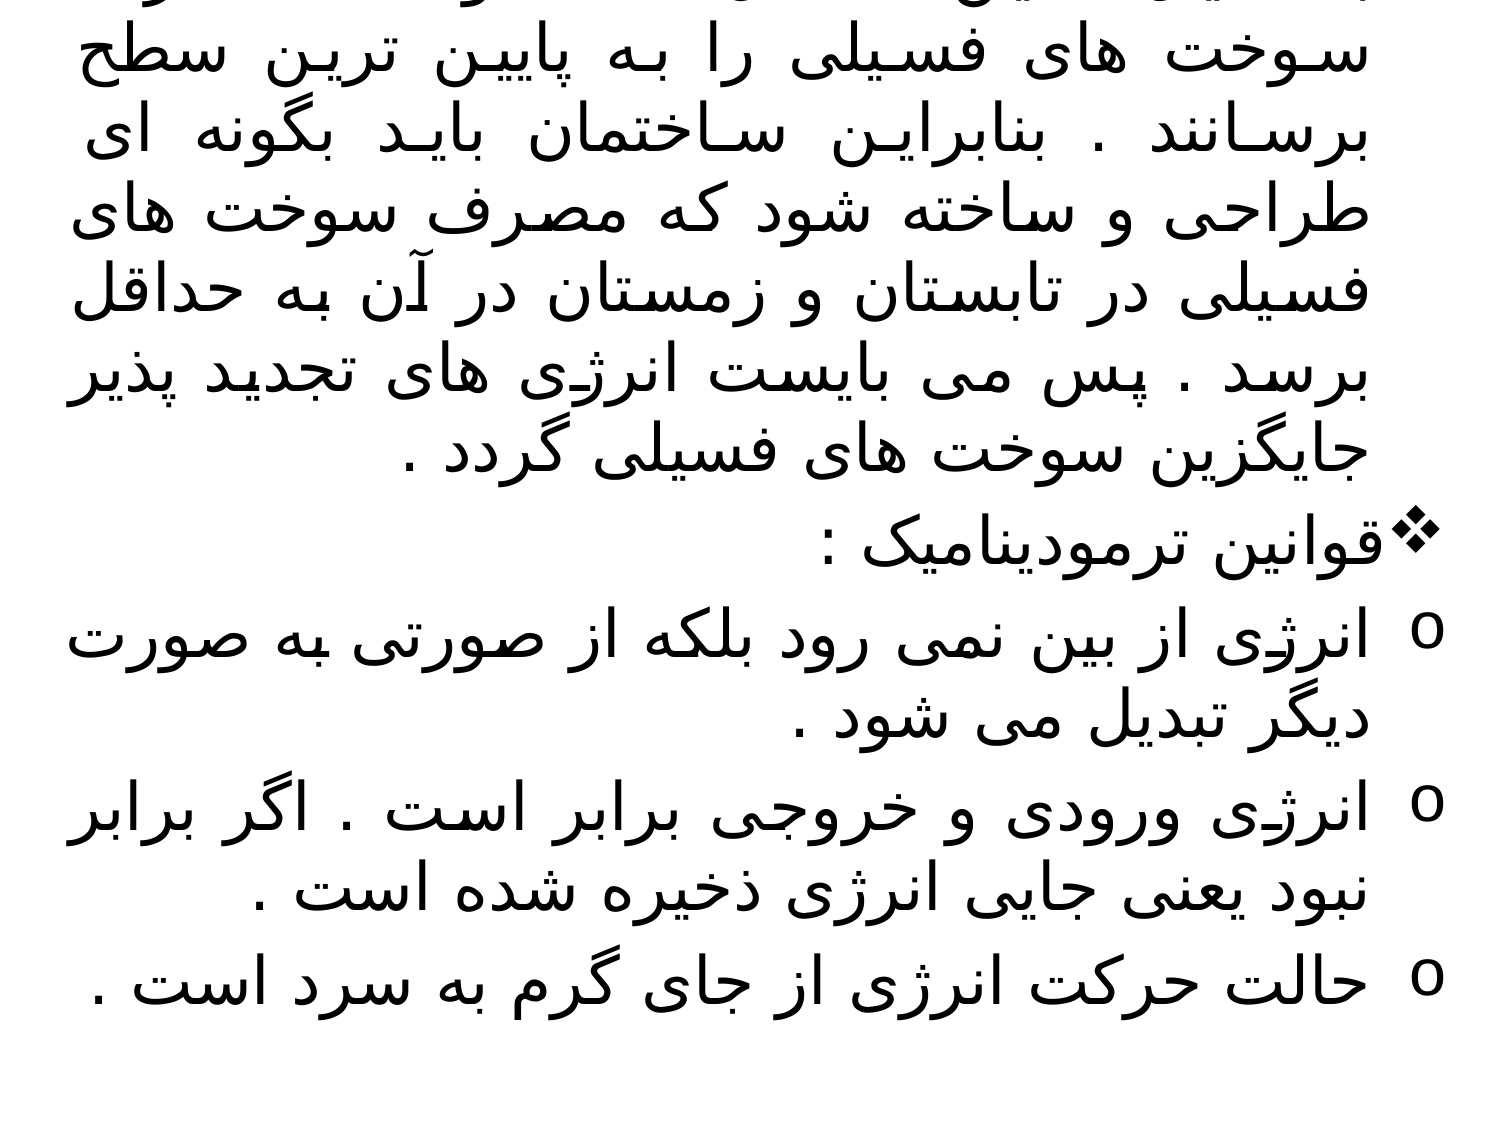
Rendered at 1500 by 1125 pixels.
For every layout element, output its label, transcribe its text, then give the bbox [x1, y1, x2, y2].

list به دلیل همین مسائل همه موظفند مصرف سوخت های فسیلی را به پایین ترین سطح برسانند . بنابراین ساختمان باید بگونه ای طراحی و ساخته شود که مصرف سوخت های فسیلی در تابستان و زمستان در آن به حداقل برسد . پس می بایست انرژی های تجدید پذیر جایگزین سوخت های فسیلی گردد . قوانین ترمودینامیک : انرژی از بین نمی رود بلکه از صورتی به صورت دیگر تبدیل می شود . انرژی ورودی و خروجی برابر است . اگر برابر نبود یعنی جایی انرژی ذخیره شده است . حالت حرکت انرژی از جای گرم به سرد است . [50, 50, 1463, 1025]
